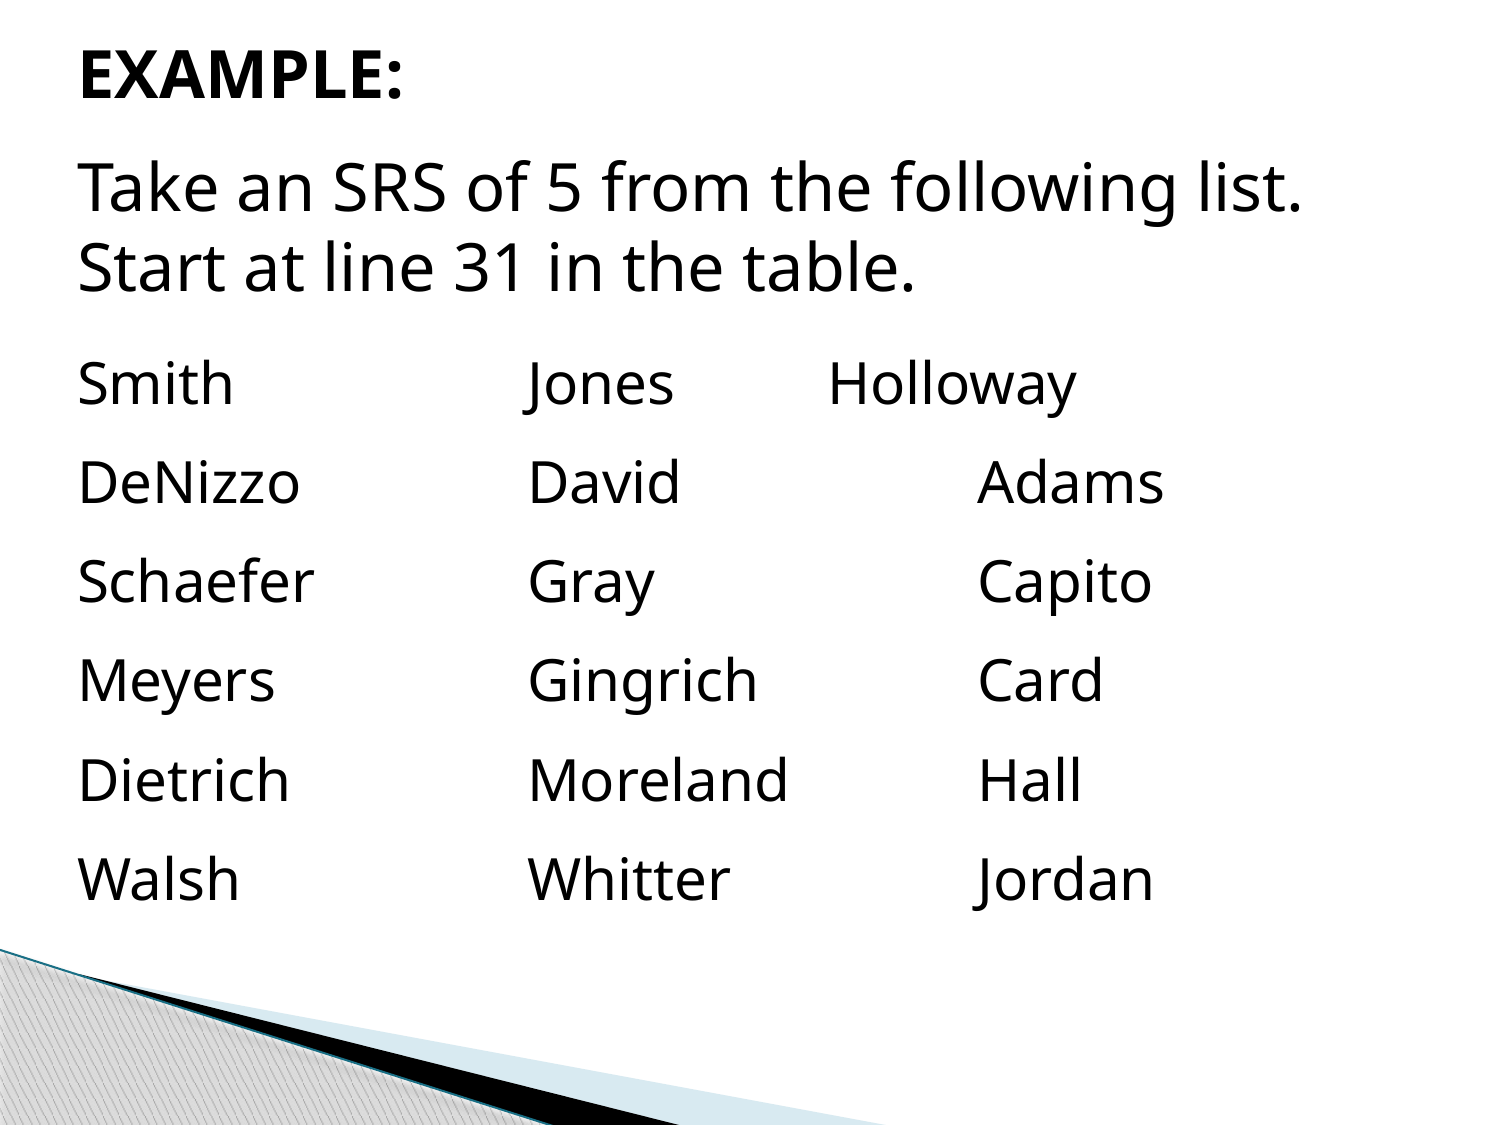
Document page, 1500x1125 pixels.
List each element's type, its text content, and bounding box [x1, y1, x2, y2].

text_box Take an SRS of 5 from the following list. Start at line 31 in the table. [62, 137, 1388, 313]
text_box EXAMPLE: [62, 24, 1388, 120]
text_box Smith Jones Holloway DeNizzo David Adams Schaefer Gray Capito Meyers Gingrich Card Dietrich Moreland Hall Walsh Whitter Jordan [62, 338, 1500, 920]
